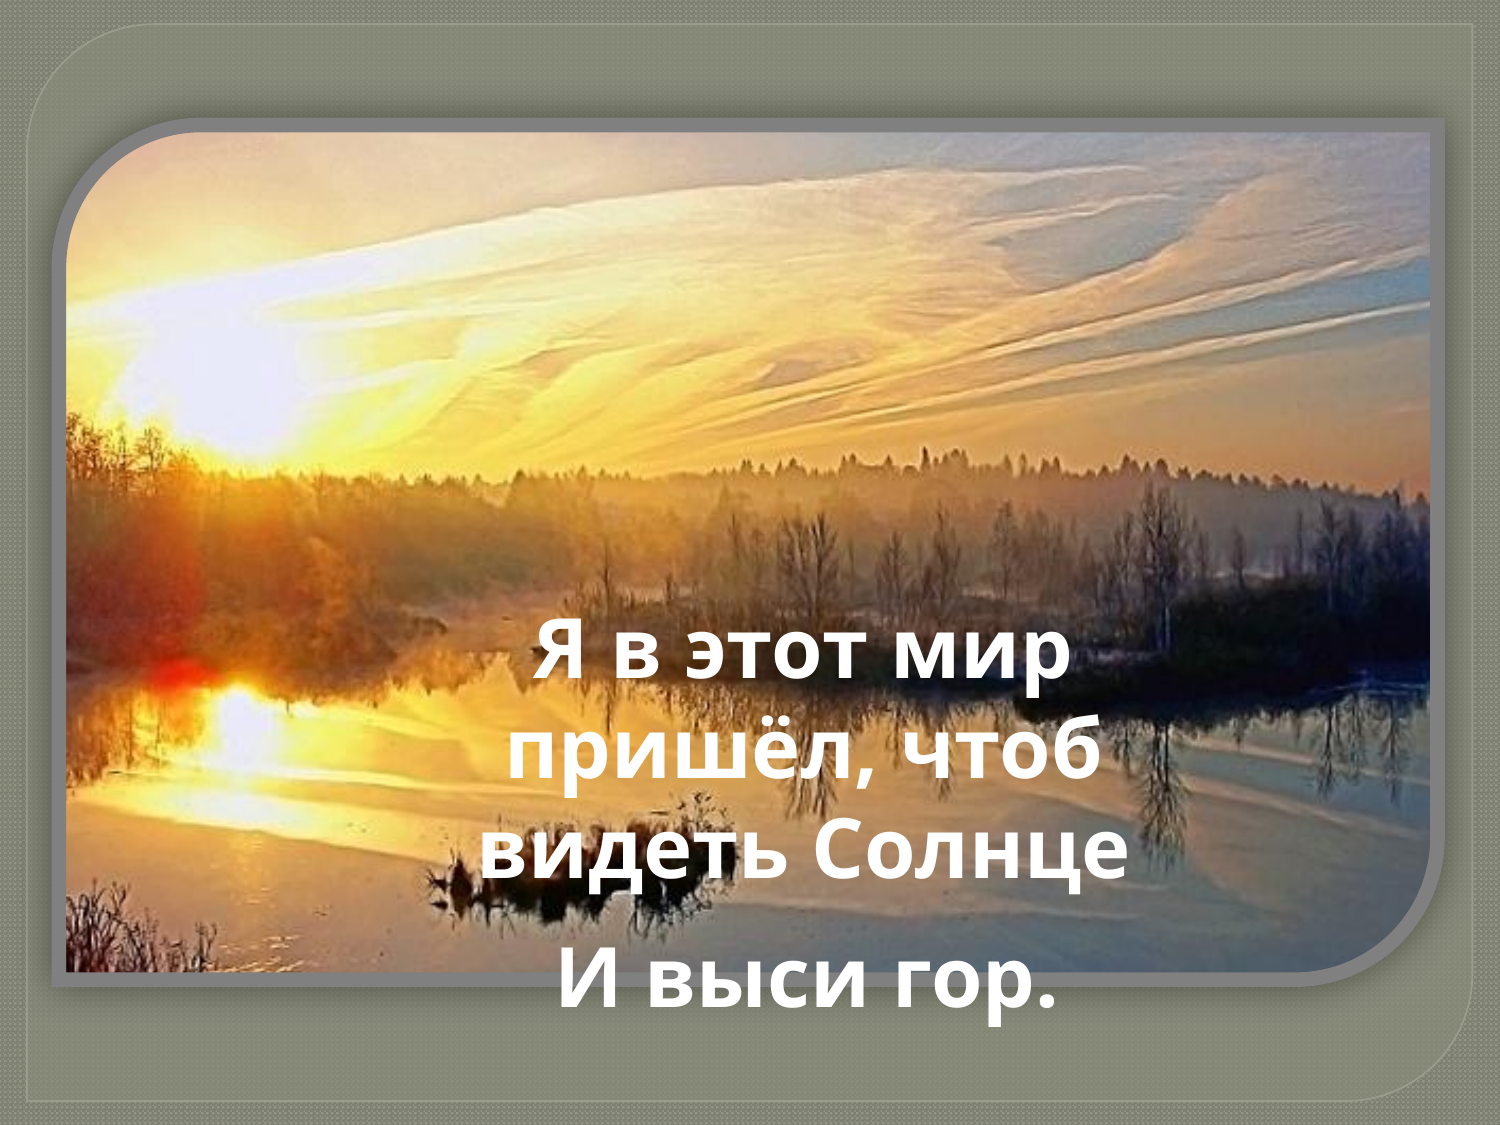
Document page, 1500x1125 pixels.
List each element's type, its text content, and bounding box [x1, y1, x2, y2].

text_box Я в этот мир пришёл, чтоб видеть Солнце И выси гор. [364, 993, 1244, 1125]
picture [58, 124, 1438, 980]
